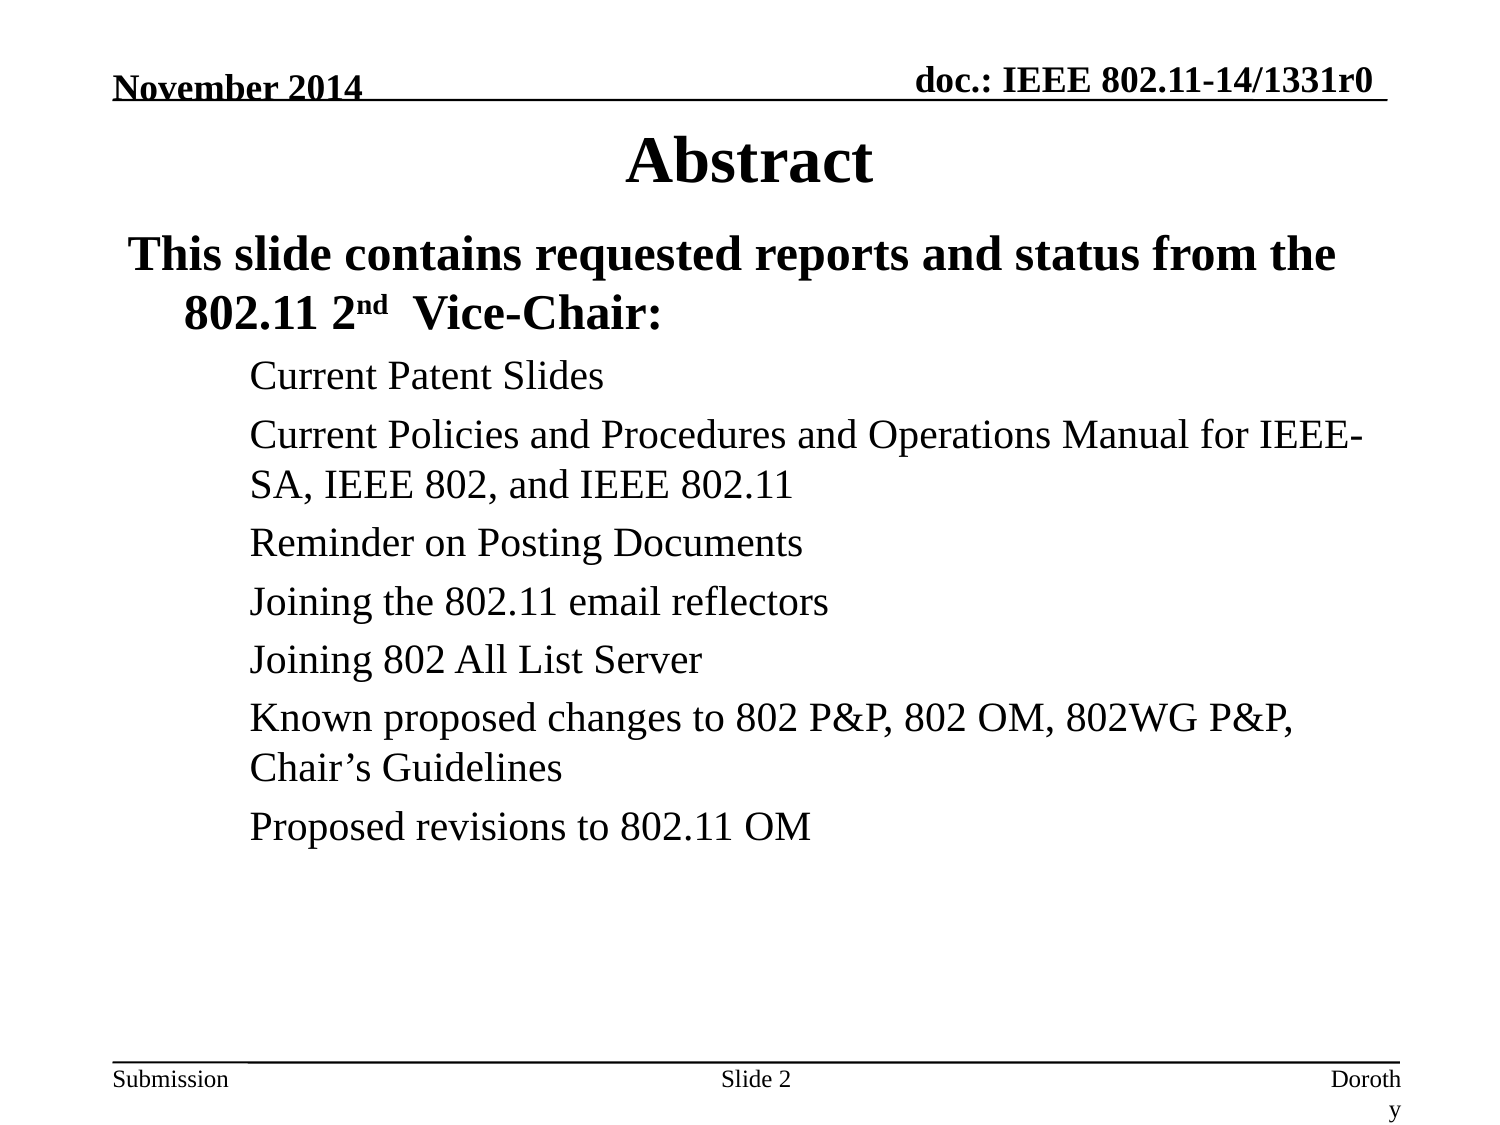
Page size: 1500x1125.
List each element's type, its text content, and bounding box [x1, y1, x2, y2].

slide_number Slide 2 [712, 1061, 800, 1093]
list This slide contains requested reports and status from the 802.11 2nd Vice-Chair: Current Patent Slides Current Policies and Procedures and Operations Manual for IEEE-SA, IEEE 802, and IEEE 802.11 Reminder on Posting Documents Joining the 802.11 email reflectors Joining 802 All List Server Known proposed changes to 802 P&P, 802 OM, 802WG P&P, Chair’s Guidelines Proposed revisions to 802.11 OM [112, 212, 1413, 1038]
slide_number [112, 62, 401, 109]
footer Dorothy Stanley (Aruba Networks) [1324, 1061, 1402, 1093]
title Abstract [112, 112, 1388, 201]
